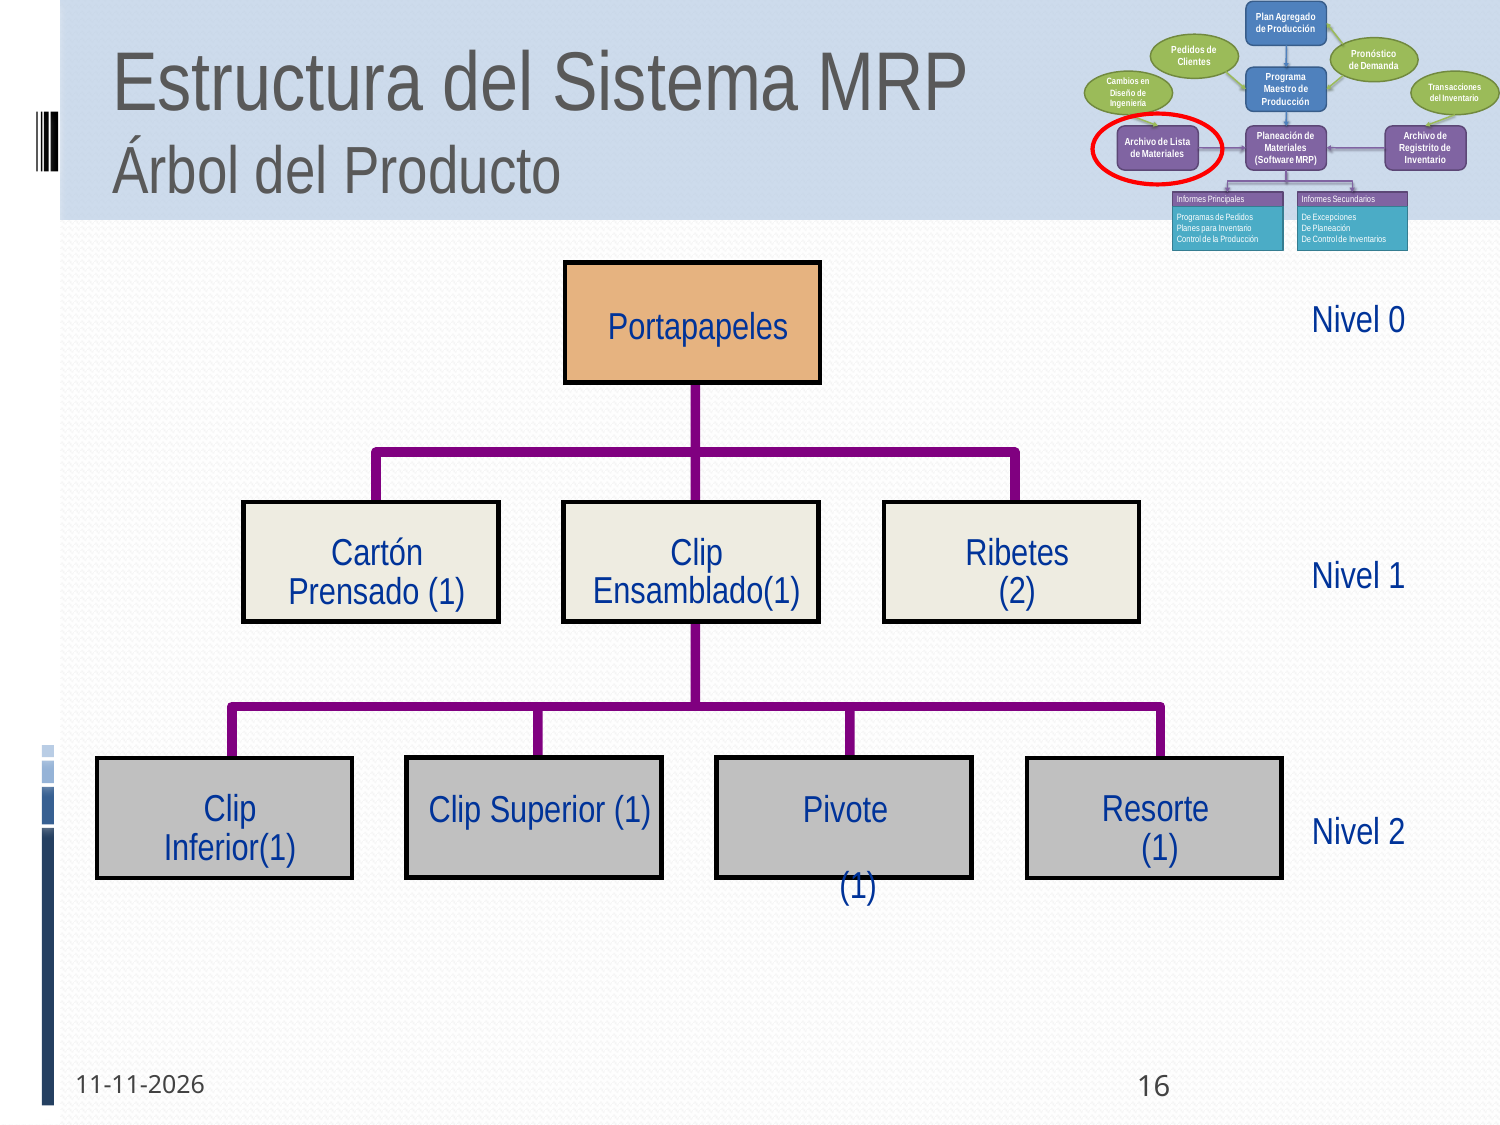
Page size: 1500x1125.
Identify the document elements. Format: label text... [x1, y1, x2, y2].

text_box [231, 706, 537, 771]
text_box Cartón Prensado (1) [256, 528, 498, 620]
text_box [563, 501, 819, 622]
title Estructura del Sistema MRP Árbol del Producto [111, 18, 1075, 207]
text_box Nivel 1 [1296, 543, 1463, 604]
text_box Nivel 0 [1296, 287, 1458, 348]
text_box [884, 501, 1140, 622]
text_box [243, 501, 499, 622]
slide_number 16 [1045, 1046, 1171, 1107]
text_box Resorte (1) [1080, 784, 1240, 876]
text_box [538, 706, 1161, 770]
text_box [96, 758, 352, 879]
text_box Clip Inferior(1) [131, 784, 329, 876]
picture [1082, 0, 1500, 252]
text_box [406, 757, 662, 878]
text_box Clip Ensamblado(1) [568, 527, 825, 619]
text_box Pivote (1) [787, 784, 912, 914]
text_box [716, 757, 972, 878]
text_box [375, 452, 695, 517]
text_box Ribetes (2) [941, 527, 1094, 619]
text_box [696, 452, 1015, 516]
text_box [565, 262, 821, 383]
text_box Clip Superior (1) [407, 784, 673, 837]
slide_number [75, 1042, 243, 1103]
text_box [1026, 758, 1282, 879]
text_box Nivel 2 [1296, 800, 1477, 860]
text_box Portapapeles [600, 289, 796, 368]
